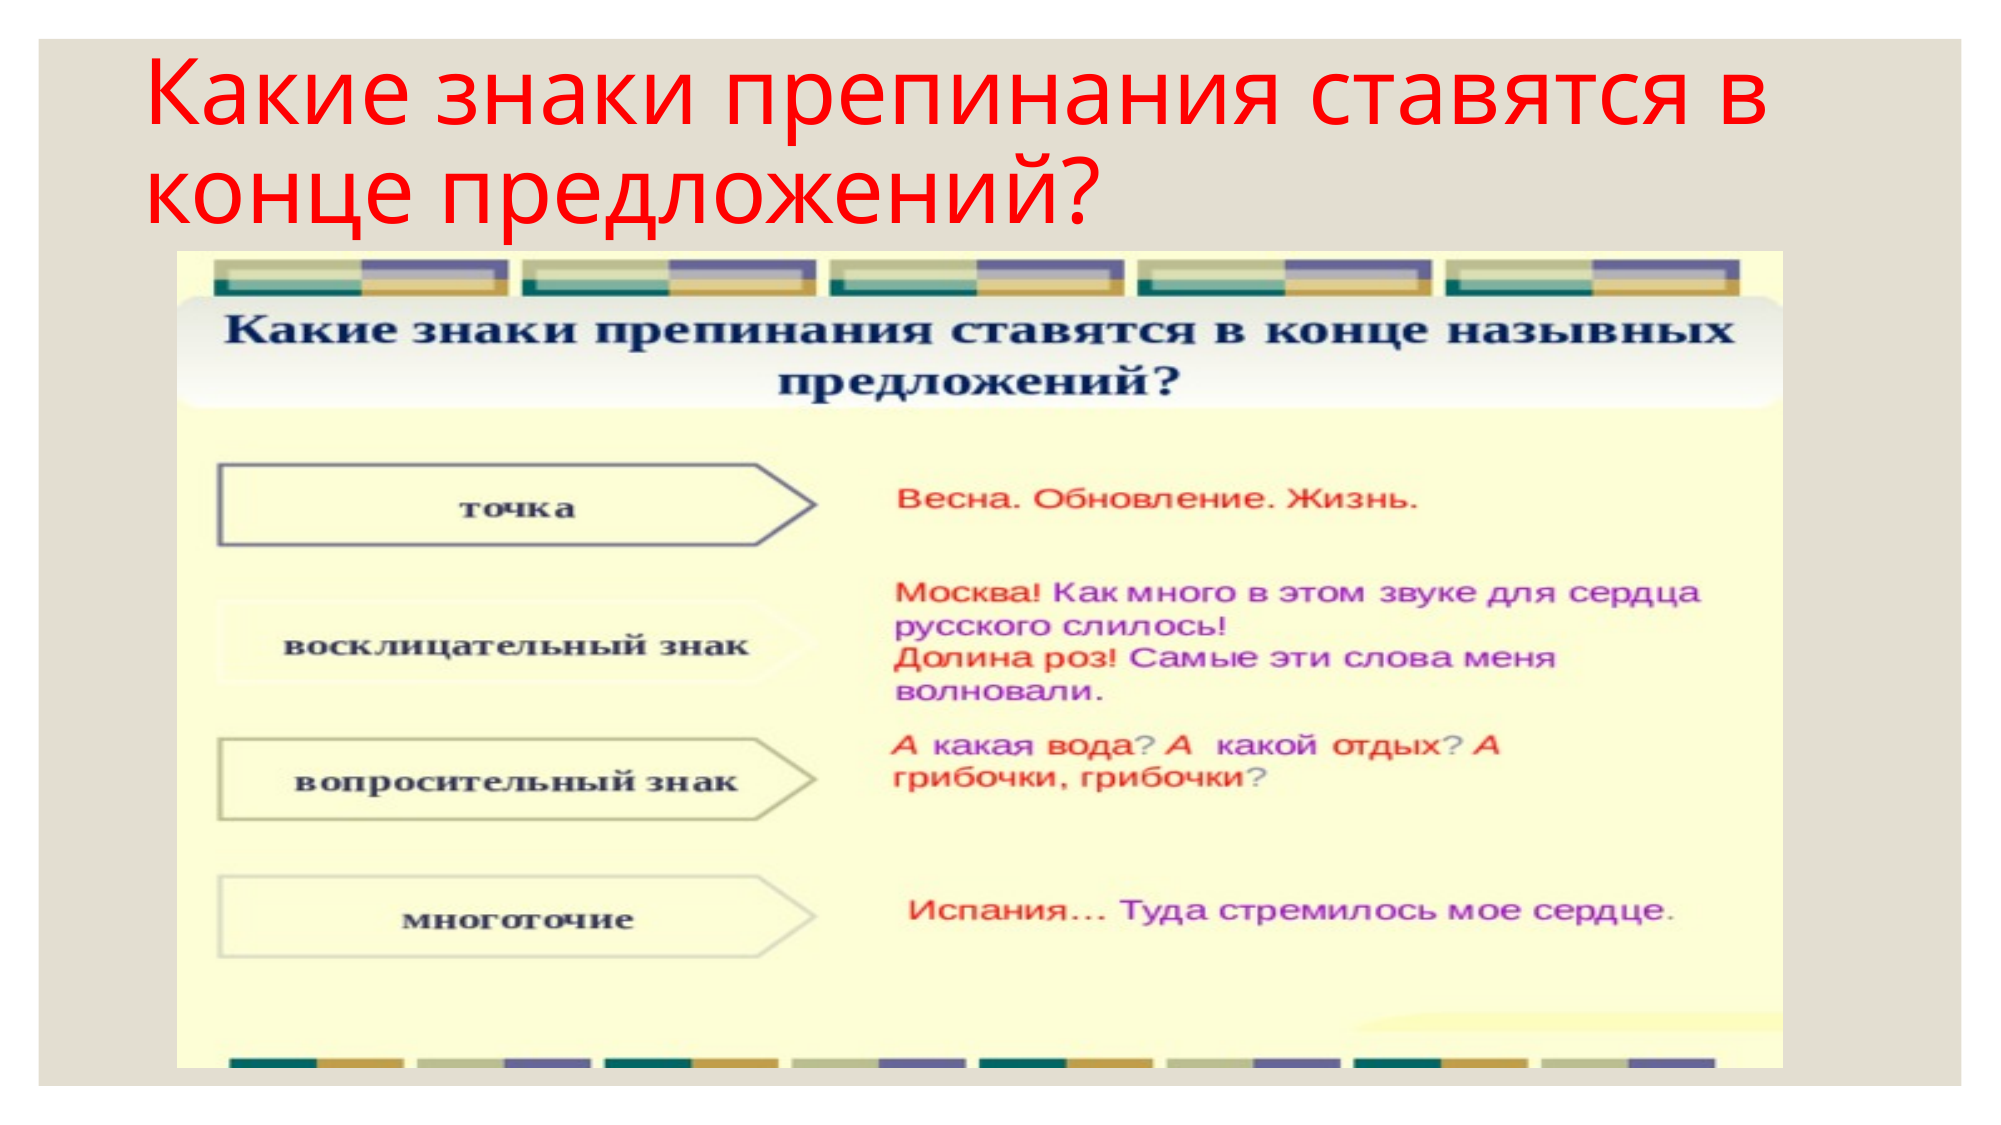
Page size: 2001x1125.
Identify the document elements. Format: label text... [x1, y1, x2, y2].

title Какие знаки препинания ставятся в конце предложений? [128, 36, 1962, 252]
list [177, 251, 1783, 1068]
